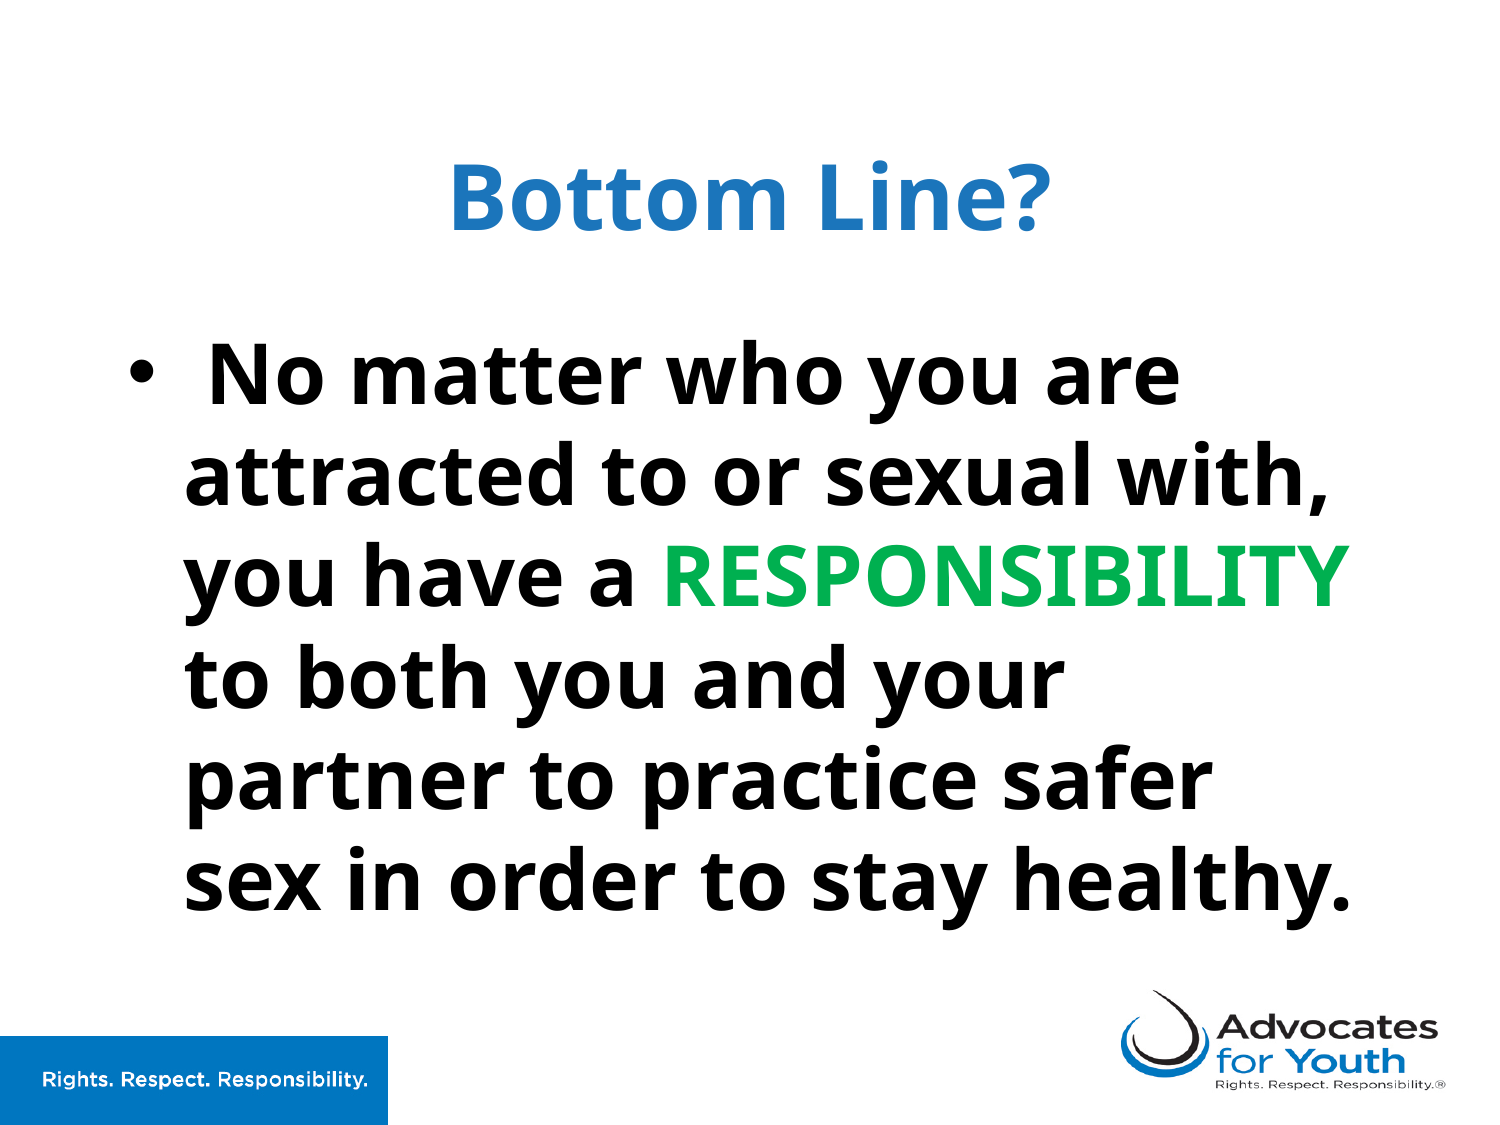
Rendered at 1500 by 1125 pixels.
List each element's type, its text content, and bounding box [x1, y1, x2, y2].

picture [1087, 974, 1488, 1110]
picture [0, 1036, 388, 1125]
list No matter who you are attracted to or sexual with, you have a RESPONSIBILITY to both you and your partner to practice safer sex in order to stay healthy. [112, 312, 1388, 988]
title Bottom Line? [112, 99, 1388, 288]
